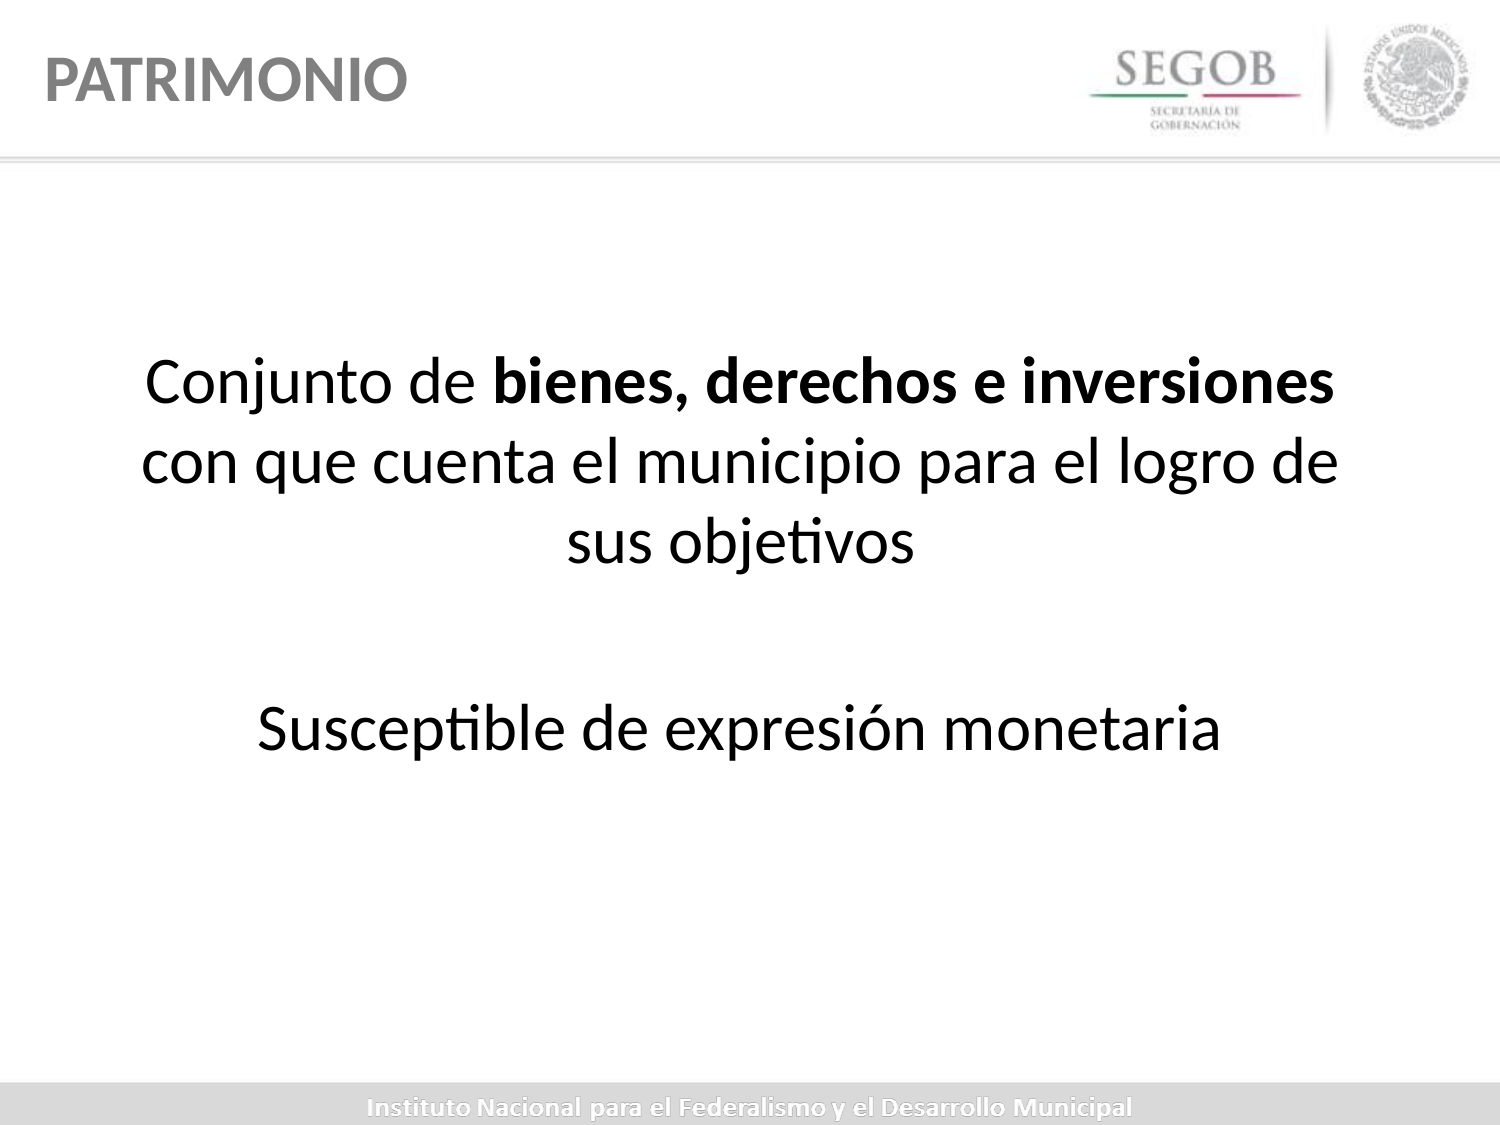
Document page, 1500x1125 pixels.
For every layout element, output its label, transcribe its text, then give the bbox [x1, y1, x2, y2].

text_box PATRIMONIO [29, 42, 1022, 122]
list Conjunto de bienes, derechos e inversiones con que cuenta el municipio para el logro de sus objetivos Susceptible de expresión monetaria [117, 290, 1365, 811]
picture [0, 0, 1500, 1125]
